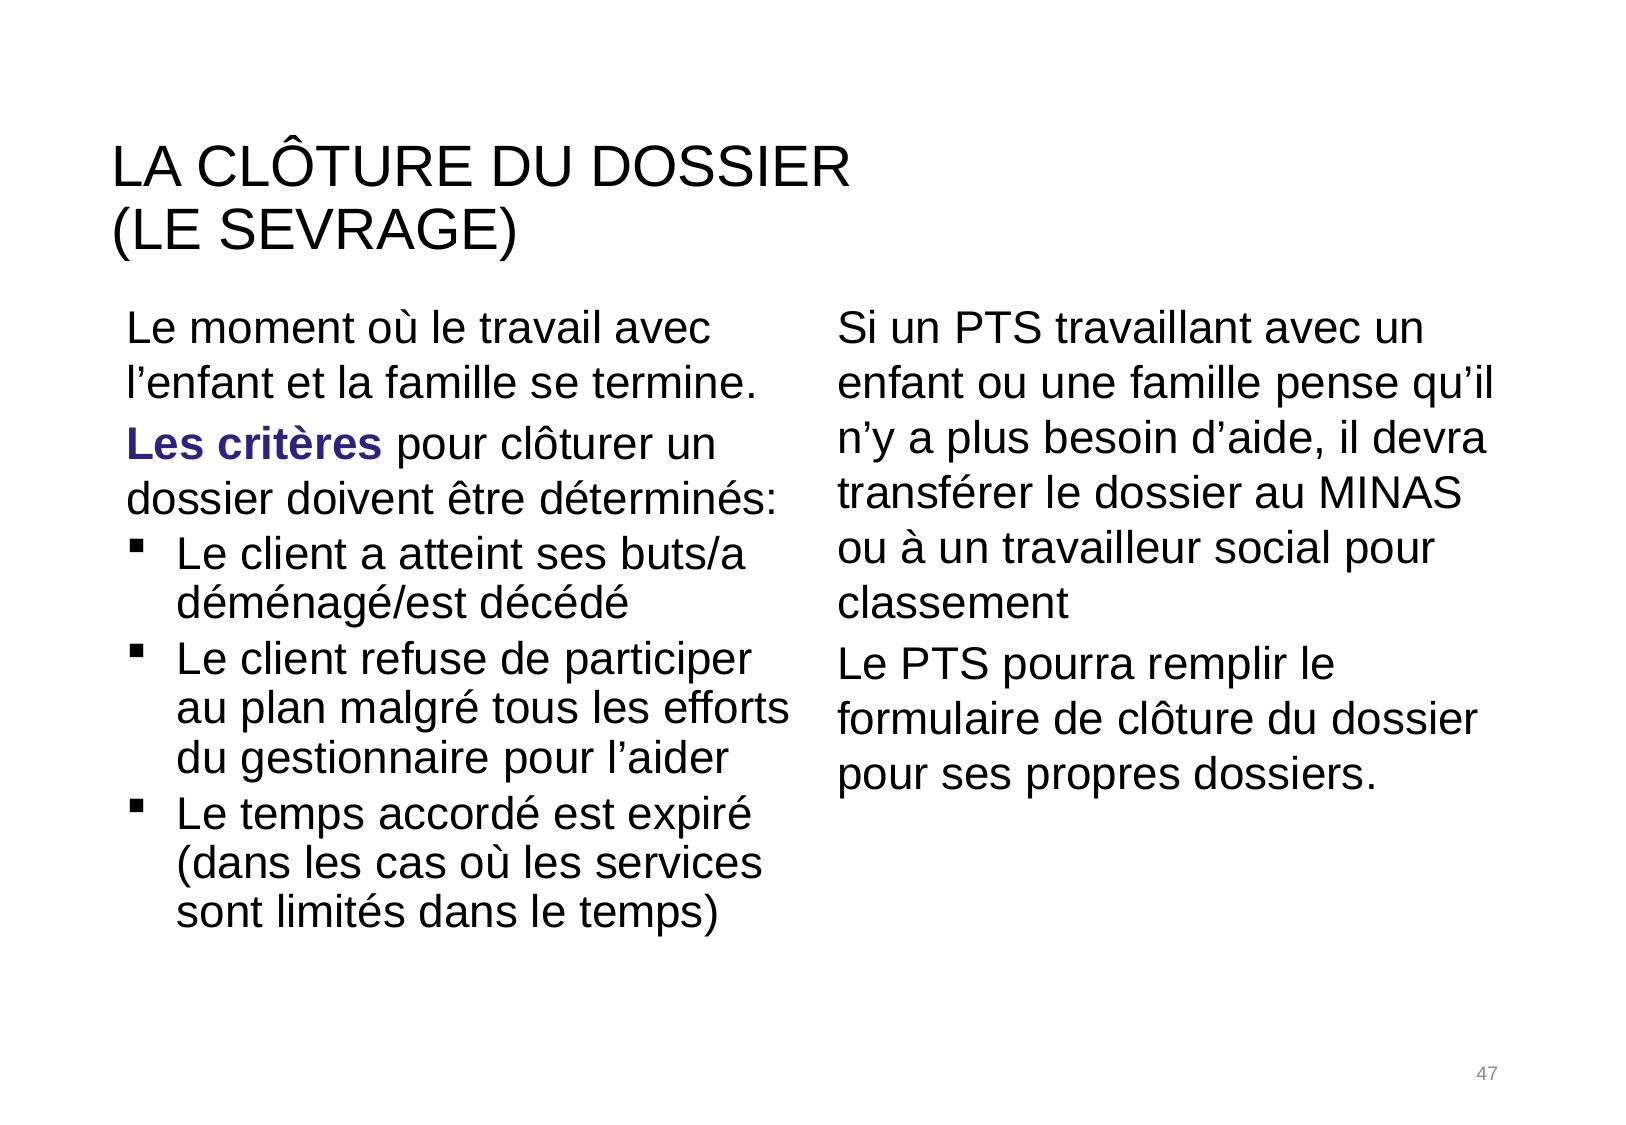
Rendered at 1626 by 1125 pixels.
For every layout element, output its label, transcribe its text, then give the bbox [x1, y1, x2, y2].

list Si un PTS travaillant avec un enfant ou une famille pense qu’il n’y a plus besoin d’aide, il devra transférer le dossier au MINAS ou à un travailleur social pour classement Le PTS pourra remplir le formulaire de clôture du dossier pour ses propres dossiers. [822, 297, 1514, 1014]
slide_number 47 [1147, 1042, 1514, 1103]
title La clôture du dossier (le sevrage) [111, 59, 1514, 270]
list Le moment où le travail avec l’enfant et la famille se termine. Les critères pour clôturer un dossier doivent être déterminés: Le client a atteint ses buts/a déménagé/est décédé Le client refuse de participer au plan malgré tous les efforts du gestionnaire pour l’aider Le temps accordé est expiré (dans les cas où les services sont limités dans le temps) [111, 297, 803, 1014]
